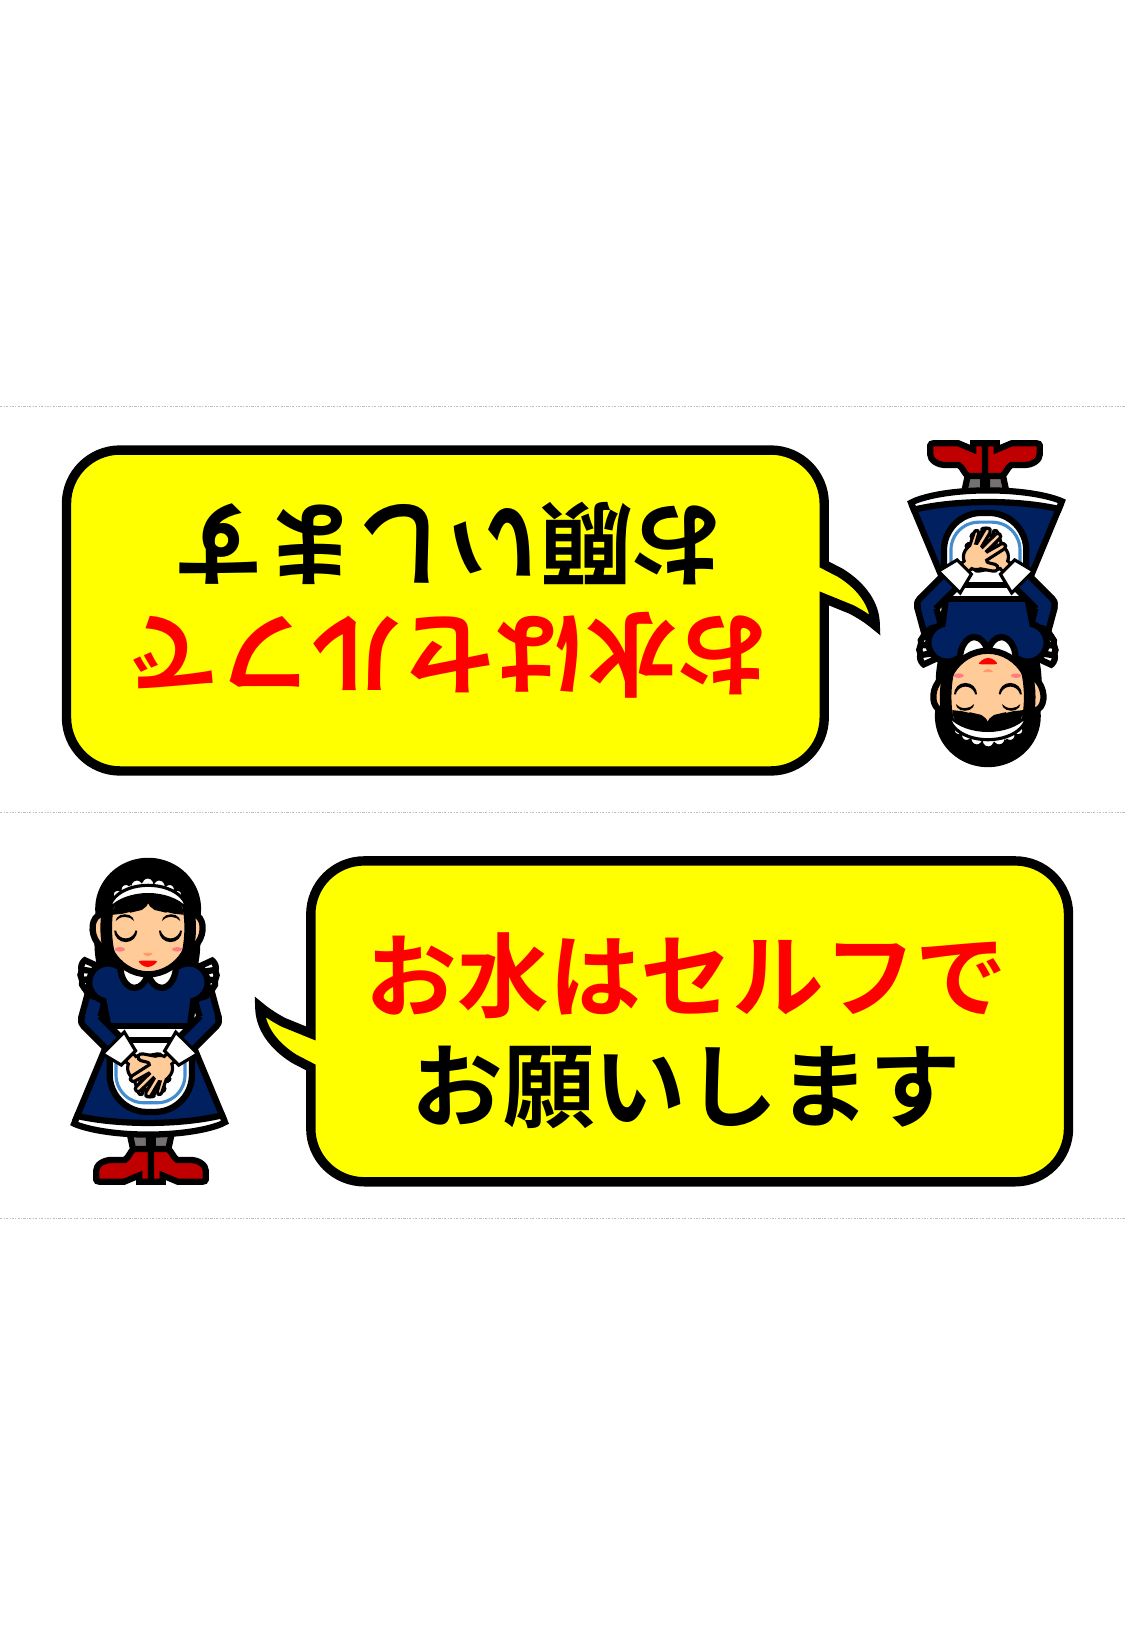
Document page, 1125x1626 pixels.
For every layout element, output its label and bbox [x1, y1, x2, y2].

text_box [74, 860, 225, 1182]
text_box [259, 860, 1069, 1182]
text_box [911, 443, 1062, 764]
text_box [66, 449, 876, 771]
